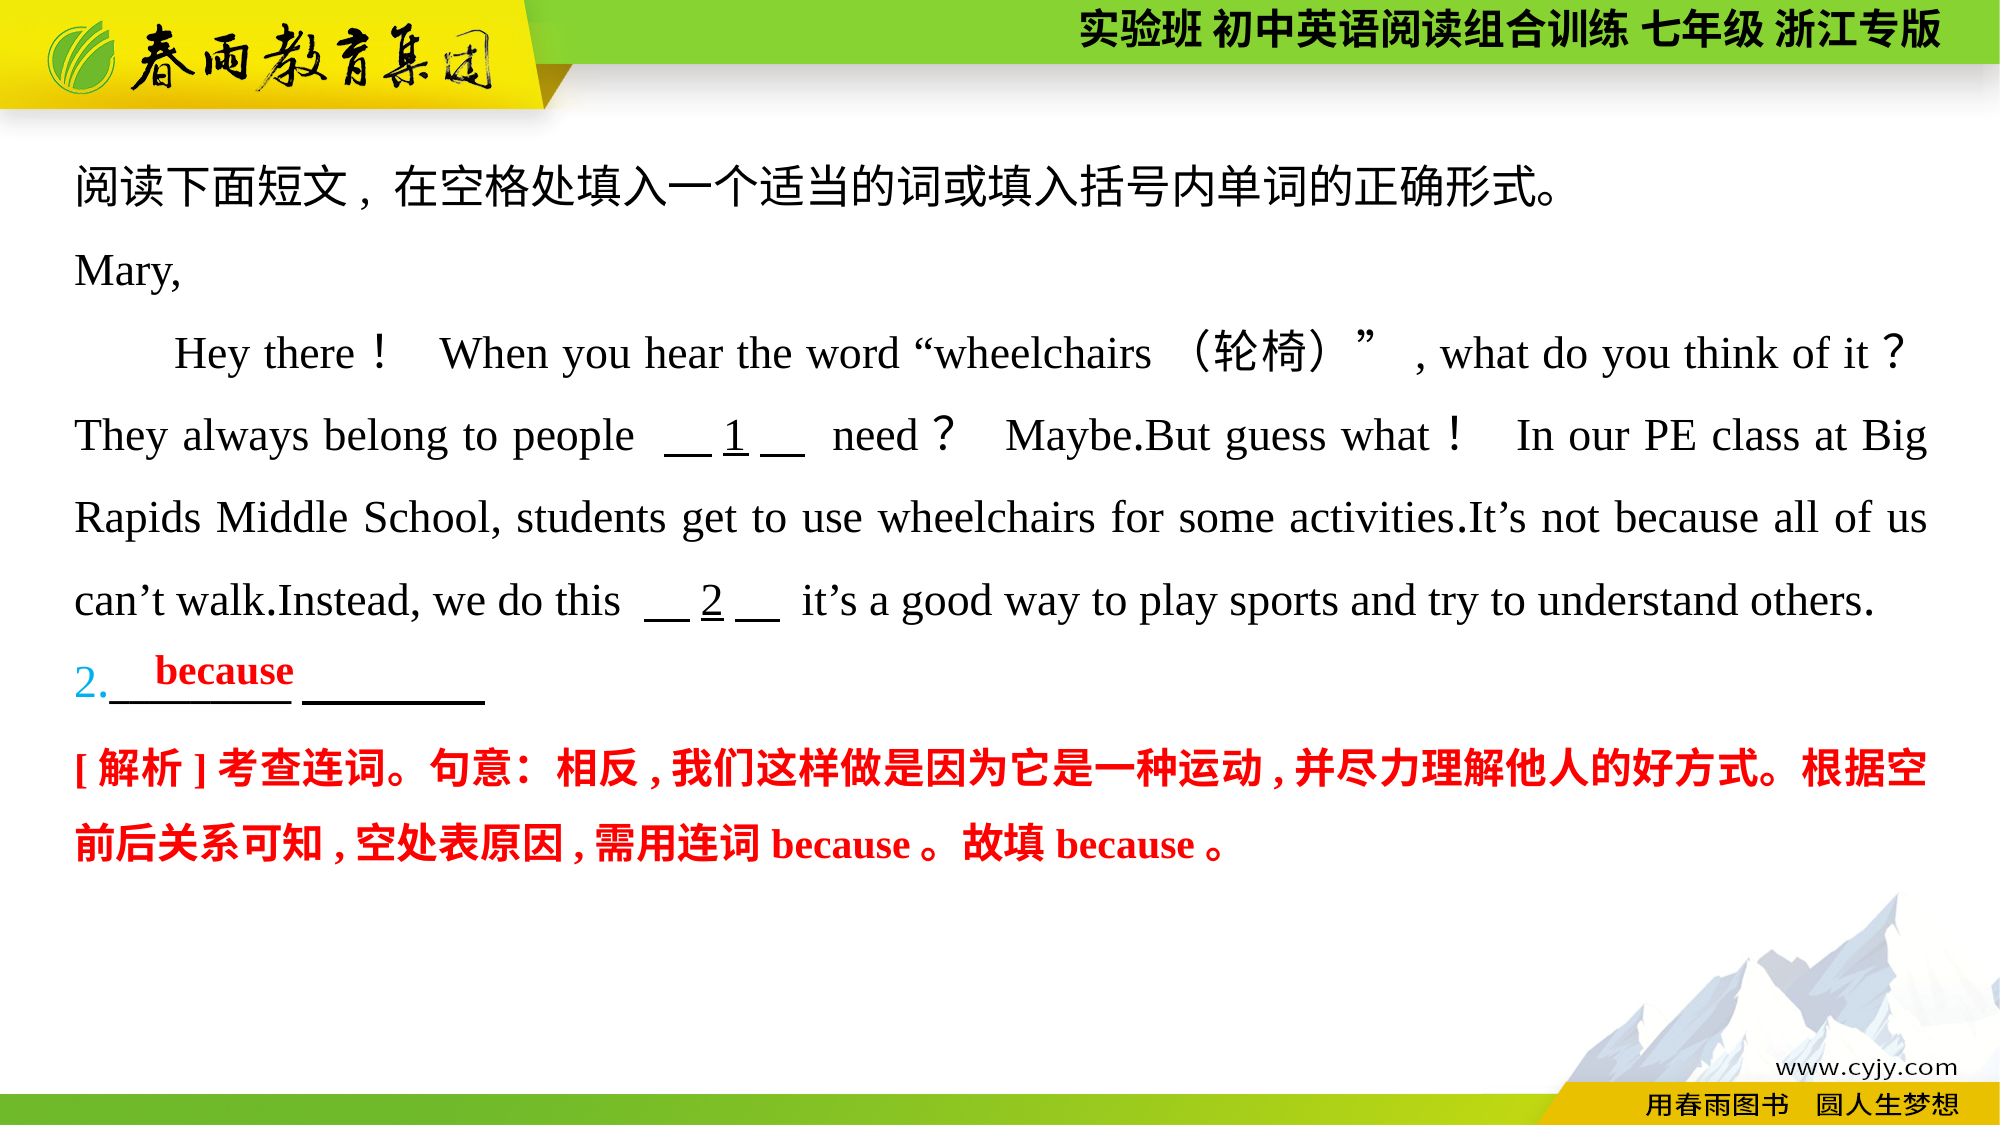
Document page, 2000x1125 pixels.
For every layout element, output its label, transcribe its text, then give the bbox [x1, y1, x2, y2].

picture [0, 0, 2000, 1125]
list 阅读下面短文, 在空格处填入一个适当的词或填入括号内单词的正确形式。 Mary, Hey there！ When you hear the word “wheelchairs（轮椅）”, what do you think of it？ They always belong to people 1 need？ Maybe.But guess what！ In our PE class at Big Rapids Middle School, students get to use wheelchairs for some activities.It’s not because all of us can’t walk.Instead, we do this 2 it’s a good way to play sports and try to understand others. 2._________ [59, 122, 1944, 721]
text_box [解析]考查连词。句意：相反,我们这样做是因为它是一种运动,并尽力理解他人的好方式。根据空前后关系可知,空处表原因,需用连词because。故填because。 [59, 721, 1944, 875]
text_box because [140, 635, 310, 700]
